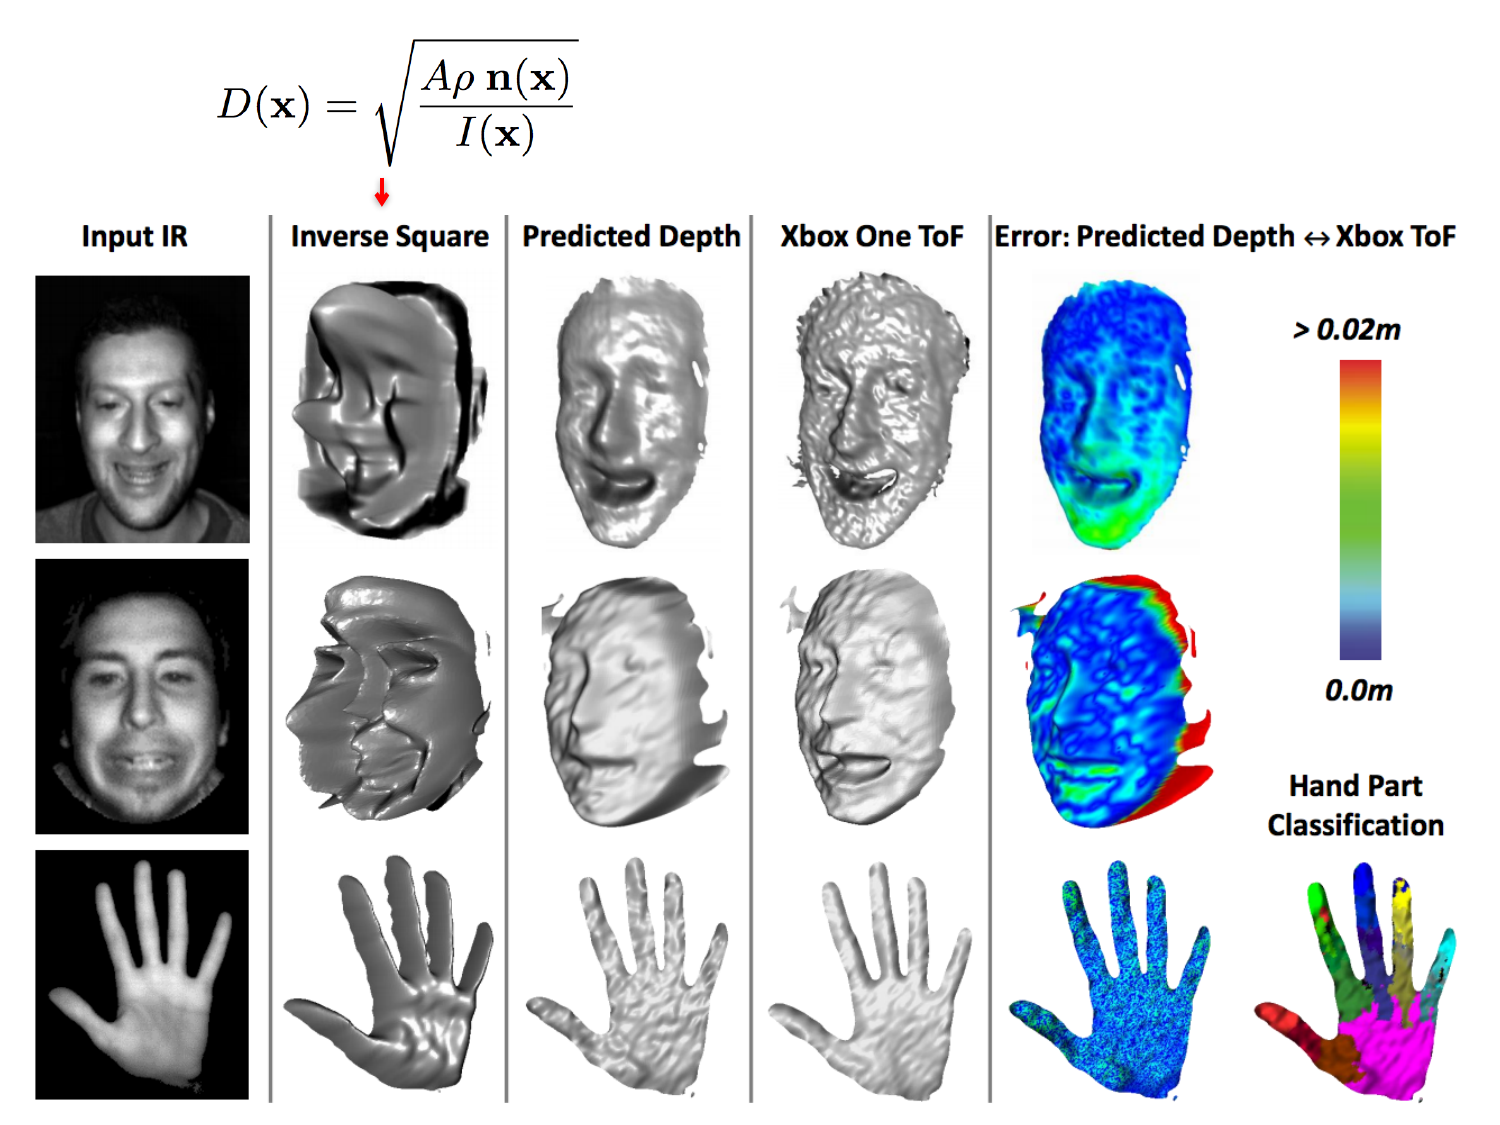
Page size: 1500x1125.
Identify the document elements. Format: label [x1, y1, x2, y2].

picture [21, 215, 1479, 1112]
picture [208, 23, 587, 178]
